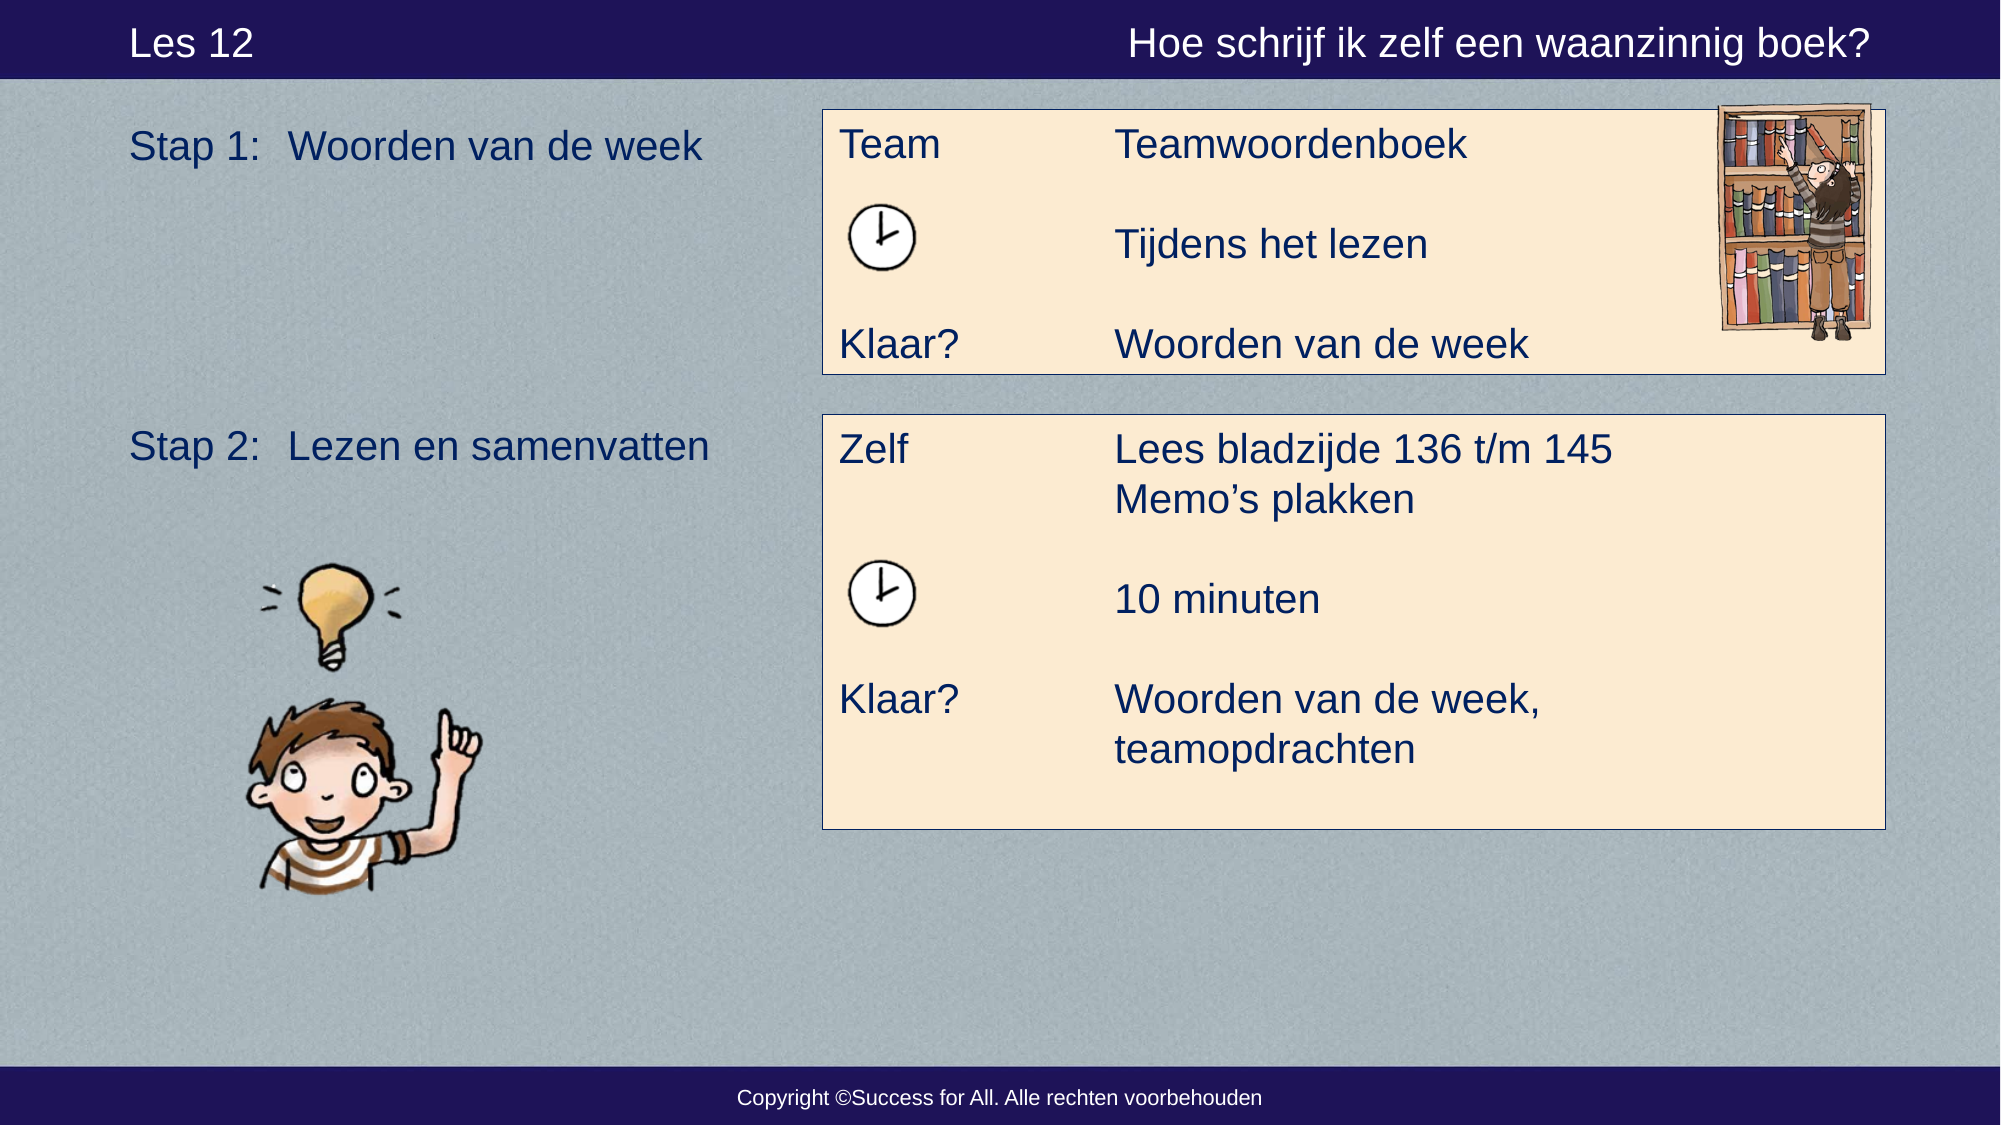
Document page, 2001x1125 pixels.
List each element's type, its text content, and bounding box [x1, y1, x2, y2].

text_box Team Teamwoordenboek Tijdens het lezen Klaar? Woorden van de week [822, 109, 1886, 375]
picture [0, 0, 2001, 1125]
text_box Stap 1: Woorden van de week Stap 2: Lezen en samenvatten [114, 111, 907, 477]
text_box Les 12 [114, 8, 354, 73]
text_box Hoe schrijf ik zelf een waanzinnig boek? [999, 8, 1886, 73]
text_box Zelf Lees bladzijde 136 t/m 145 Memo’s plakken 10 minuten Klaar? Woorden van de week, teamopdrachten [822, 414, 1886, 830]
text_box Copyright ©Success for All. Alle rechten voorbehouden [0, 1076, 2000, 1125]
